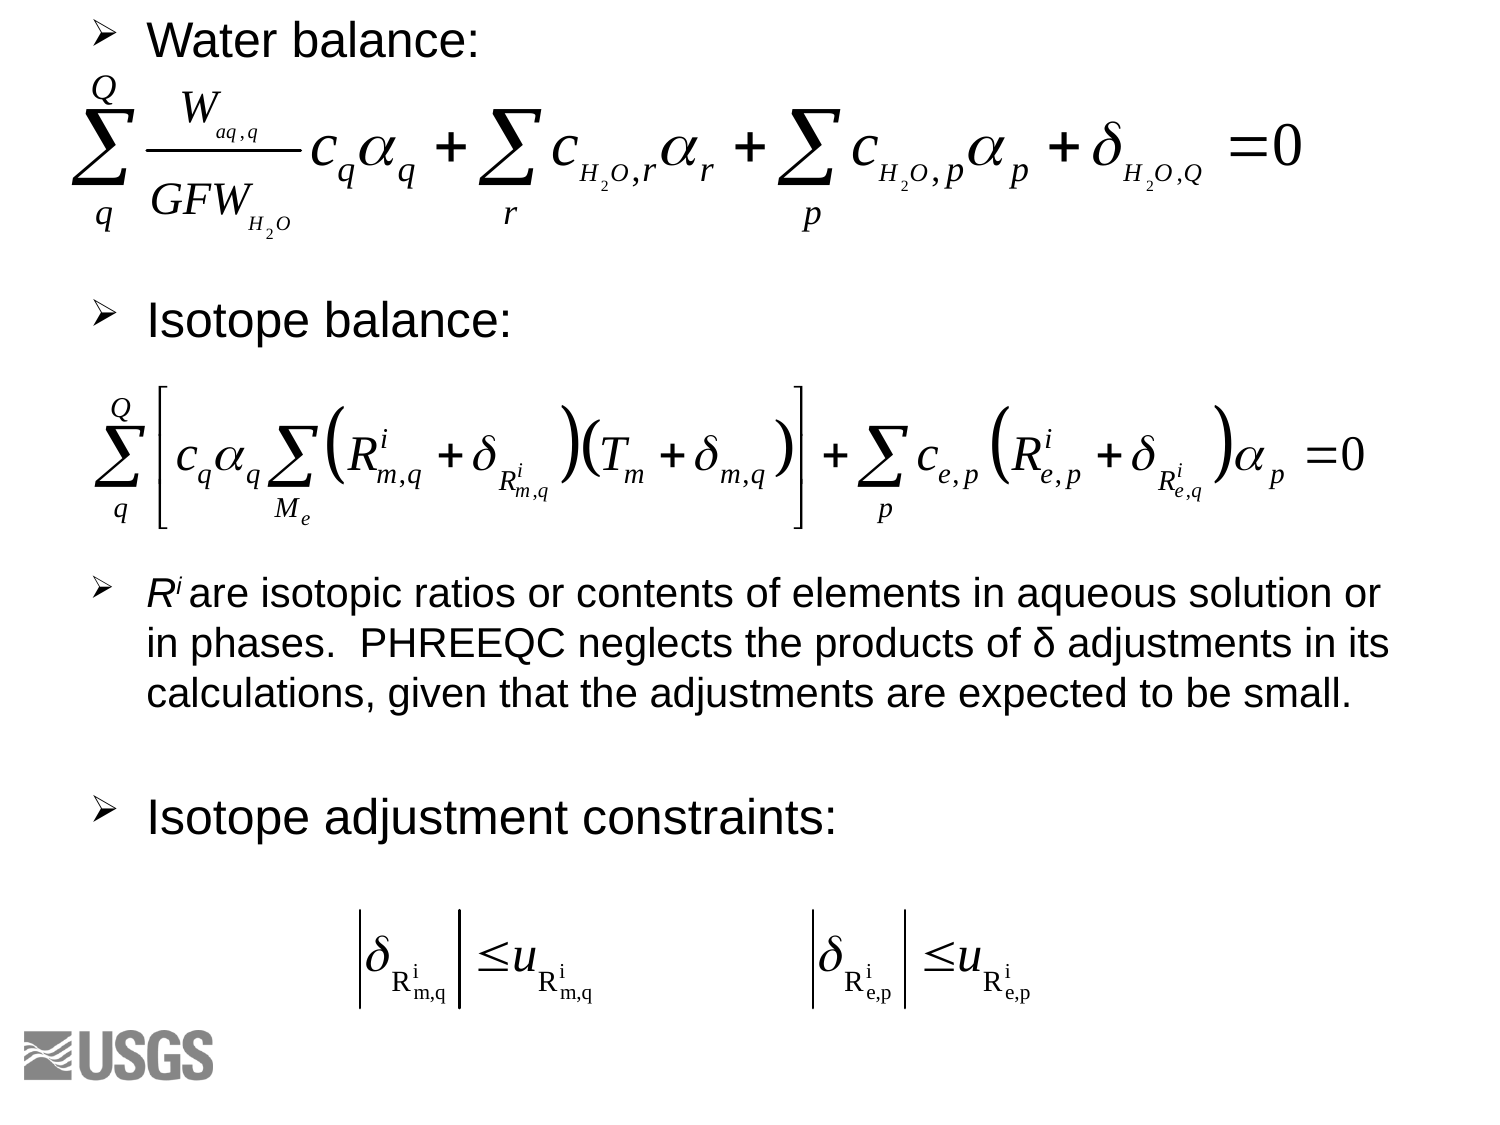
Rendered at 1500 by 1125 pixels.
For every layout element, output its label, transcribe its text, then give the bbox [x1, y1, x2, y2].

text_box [349, 899, 1102, 1019]
list Water balance: Isotope balance: Ri are isotopic ratios or contents of elements in aqueous solution or in phases. PHREEQC neglects the products of δ adjustments in its calculations, given that the adjustments are expected to be small. Isotope adjustment constraints: [74, 0, 1426, 1088]
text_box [62, 62, 1313, 254]
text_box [87, 374, 1376, 542]
